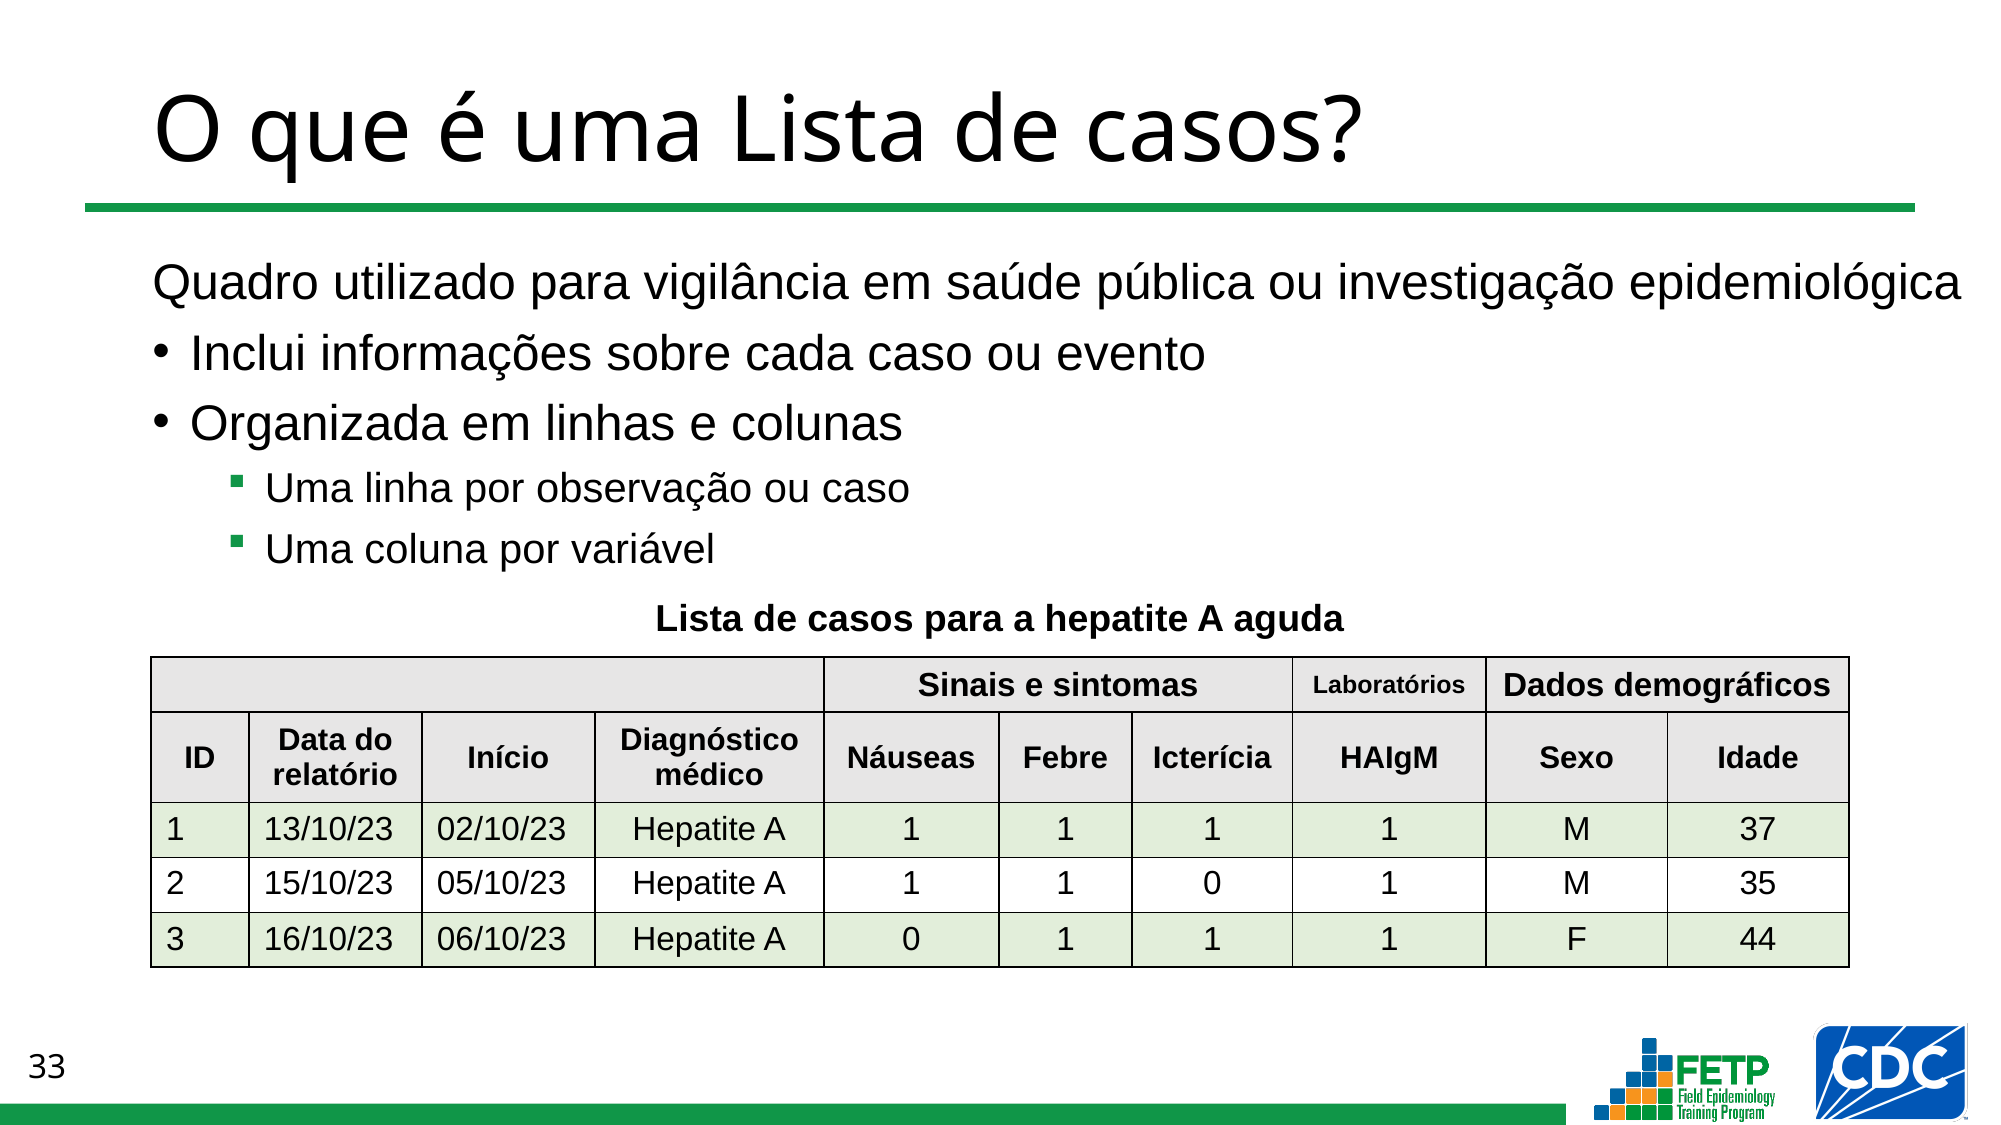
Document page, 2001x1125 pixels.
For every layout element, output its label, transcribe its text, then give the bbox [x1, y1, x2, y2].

table_cell 44 [1668, 913, 1848, 966]
table_cell 1 [825, 858, 998, 912]
table_cell Hepatite A [596, 858, 823, 912]
table_cell 1 [1000, 913, 1131, 966]
picture [1813, 1023, 1968, 1122]
table_cell Início [423, 713, 594, 802]
table_cell 0 [825, 913, 998, 966]
table_cell M [1487, 803, 1667, 857]
table_cell Idade [1668, 713, 1848, 802]
table_cell 35 [1668, 858, 1848, 912]
table_cell F [1487, 913, 1667, 966]
table_cell 1 [1000, 858, 1131, 912]
table_cell Data do relatório [250, 713, 421, 802]
table_cell 1 [1133, 803, 1292, 857]
table_cell 3 [152, 913, 248, 966]
table_header Sinais e sintomas [825, 658, 1292, 711]
table_header Dados demográficos [1487, 658, 1848, 711]
table_cell 2 [152, 858, 248, 912]
table_cell HAIgM [1293, 713, 1485, 802]
table_cell 1 [1133, 913, 1292, 966]
table_cell Hepatite A [596, 913, 823, 966]
table_cell Sexo [1487, 713, 1667, 802]
table_cell Febre [1000, 713, 1131, 802]
table_header Laboratórios [1293, 658, 1485, 711]
table_cell 0 [1133, 858, 1292, 912]
table_cell 15/10/23 [250, 858, 421, 912]
table_cell ID [152, 713, 248, 802]
text_box Lista de casos para a hepatite A aguda [605, 586, 1395, 647]
table_cell 37 [1668, 803, 1848, 857]
table_cell 1 [1293, 913, 1485, 966]
title O que é uma Lista de casos? [137, 75, 1863, 207]
table_cell Diagnóstico médico [596, 713, 823, 802]
table_cell 1 [1293, 858, 1485, 912]
table_header [152, 658, 823, 711]
table_cell 02/10/23 [423, 803, 594, 857]
table_cell Hepatite A [596, 803, 823, 857]
table_cell 1 [152, 803, 248, 857]
table_cell 13/10/23 [250, 803, 421, 857]
table_cell 1 [1000, 803, 1131, 857]
table_cell M [1487, 858, 1667, 912]
table_cell 06/10/23 [423, 913, 594, 966]
table_cell 16/10/23 [250, 913, 421, 966]
table_cell Náuseas [825, 713, 998, 802]
table_cell 1 [1293, 803, 1485, 857]
table_cell Icterícia [1133, 713, 1292, 802]
picture [1594, 1038, 1775, 1122]
table_cell 05/10/23 [423, 858, 594, 912]
list Quadro utilizado para vigilância em saúde pública ou investigação epidemiológica Inclui informações sobre cada caso ou evento Organizada em linhas e colunas Uma linha por observação ou caso Uma coluna por variável [137, 242, 2000, 1004]
table_cell 1 [825, 803, 998, 857]
